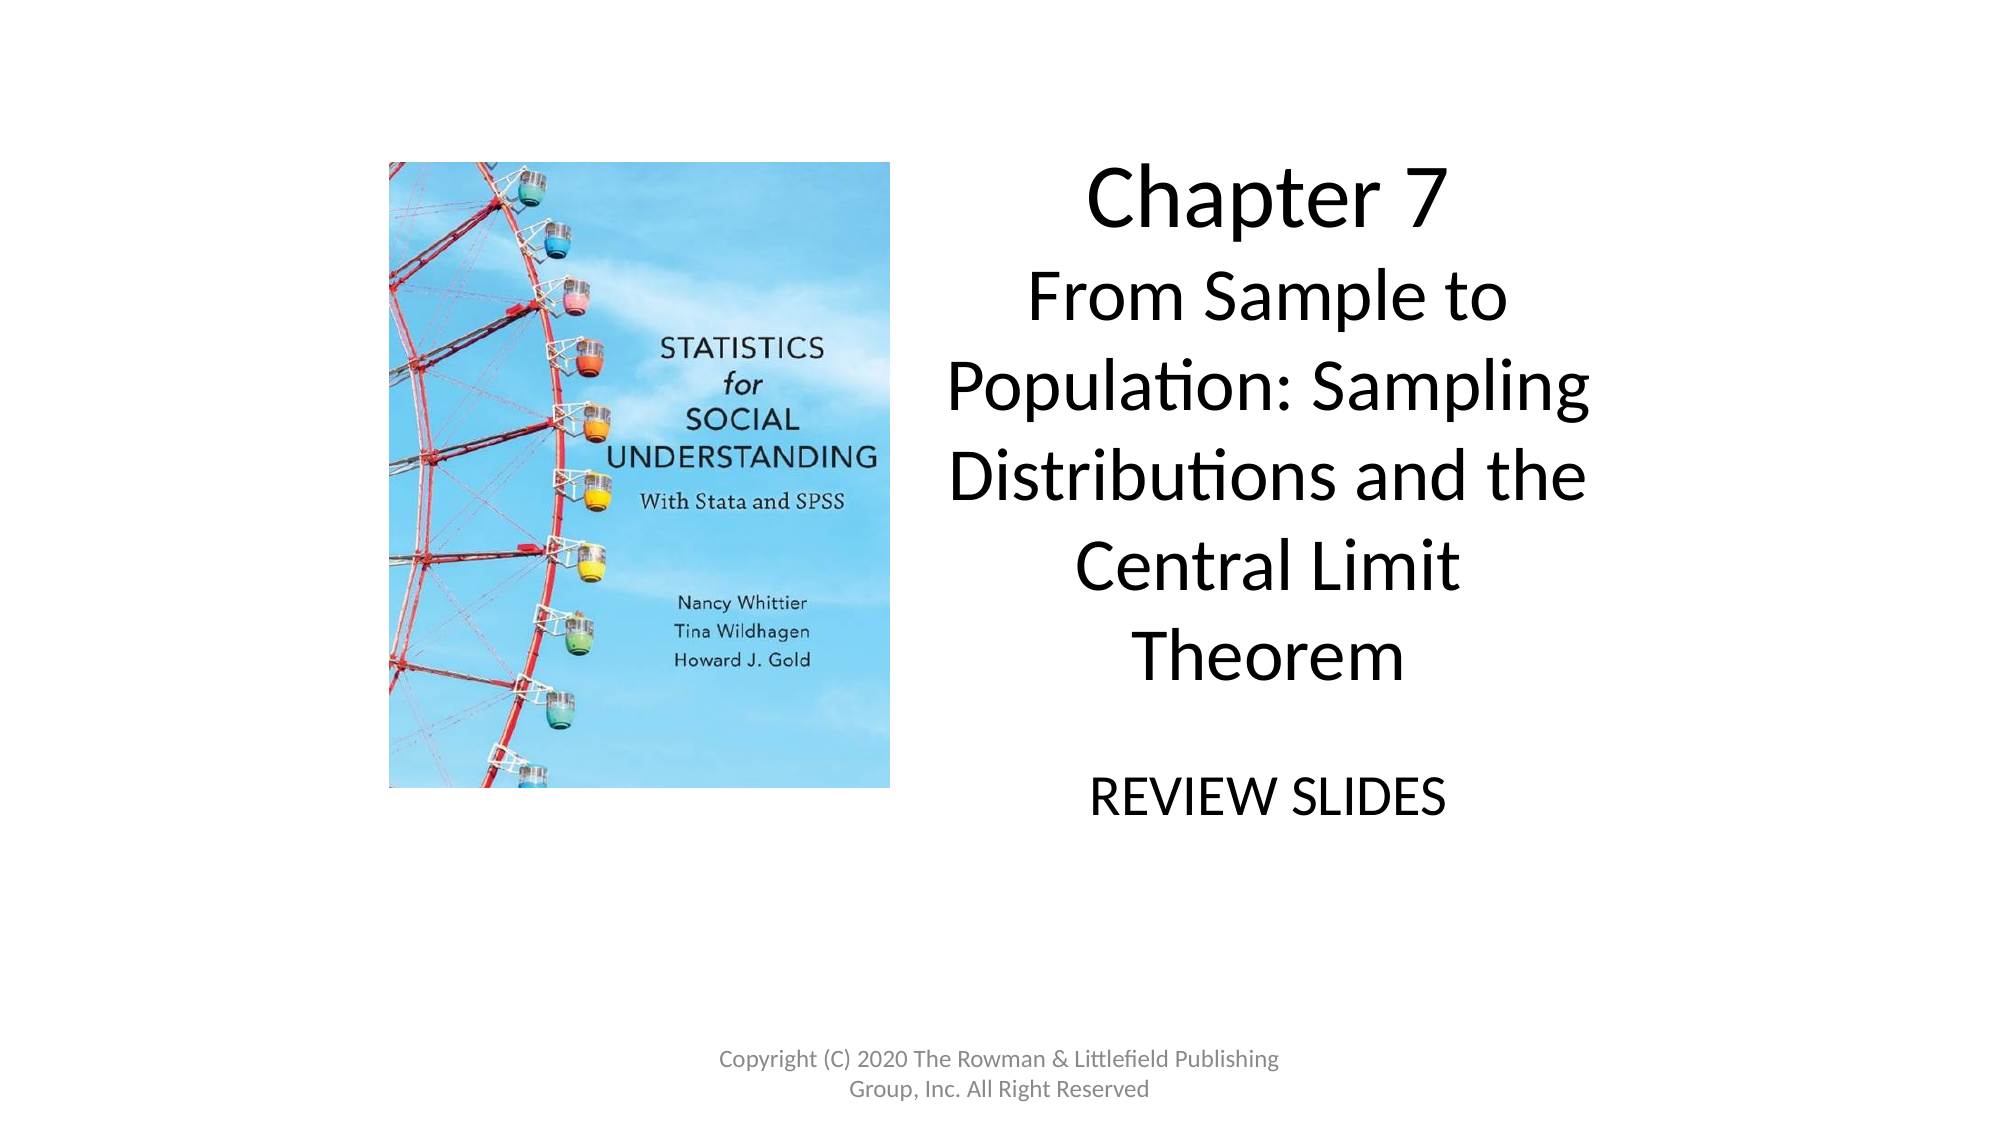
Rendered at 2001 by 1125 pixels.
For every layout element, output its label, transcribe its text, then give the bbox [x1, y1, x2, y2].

subtitle REVIEW SLIDES [937, 750, 1600, 1038]
title Chapter 7 From Sample to Population: Sampling Distributions and the Central Limit Theorem [900, 350, 1638, 592]
picture [389, 162, 890, 788]
footer Copyright (C) 2020 The Rowman & Littlefield Publishing Group, Inc. All Right Reserved [683, 1042, 1317, 1103]
